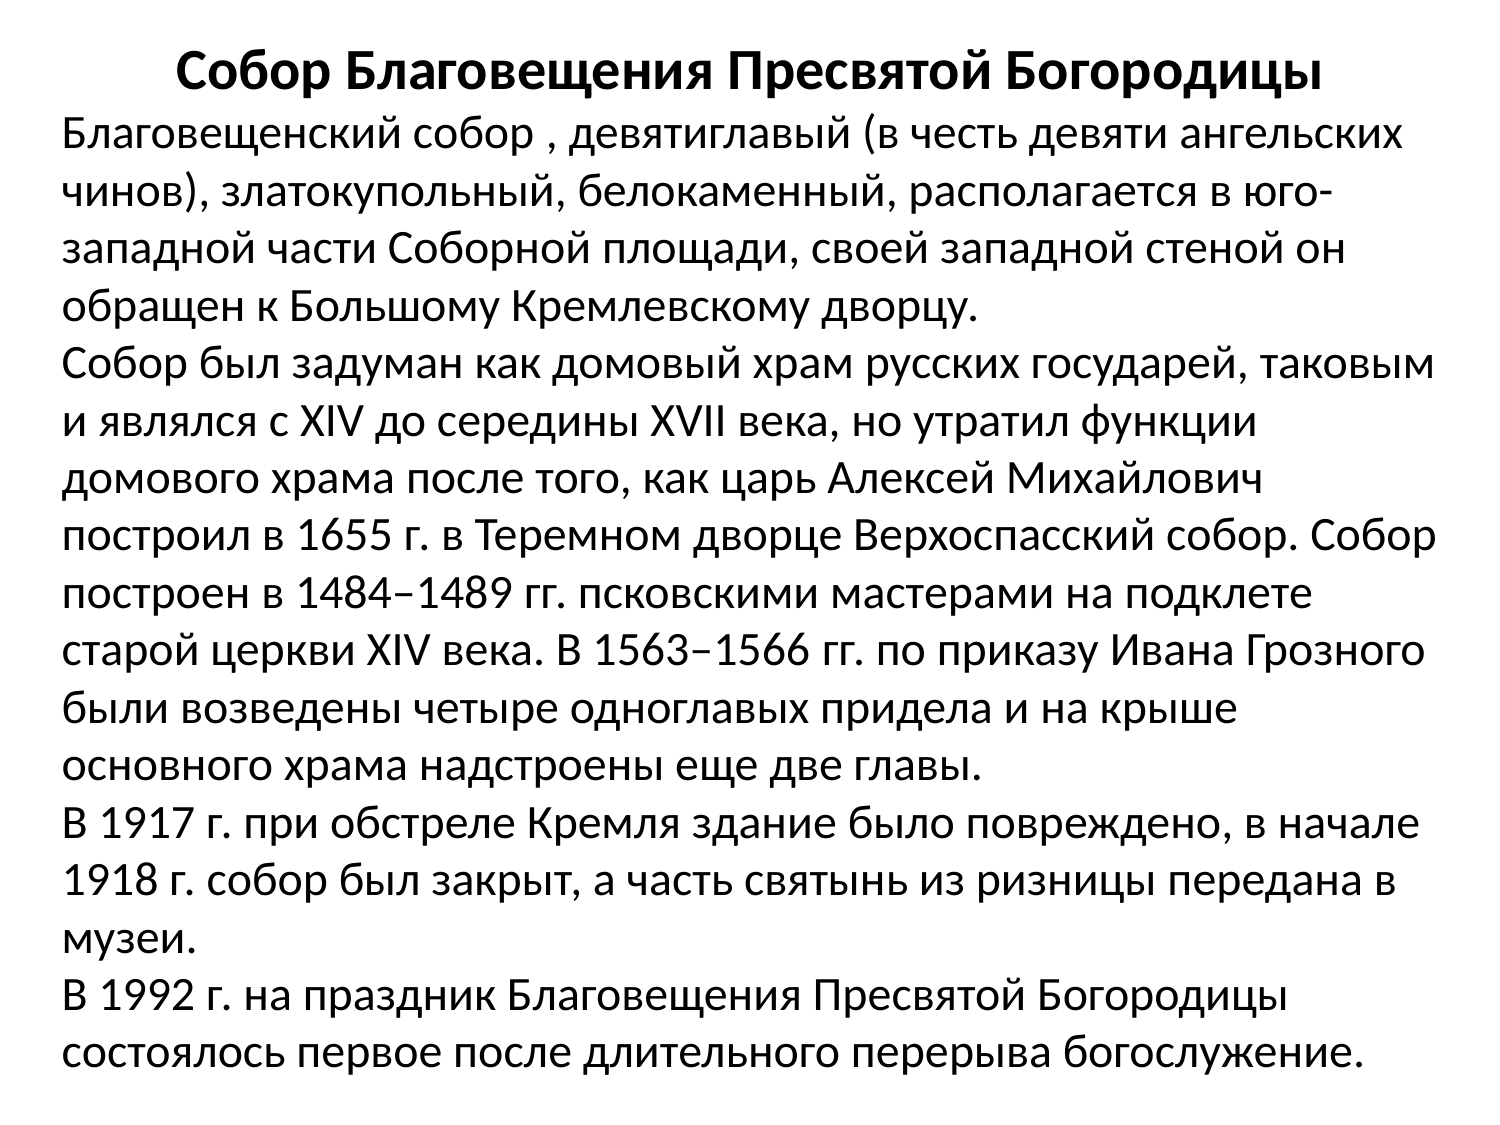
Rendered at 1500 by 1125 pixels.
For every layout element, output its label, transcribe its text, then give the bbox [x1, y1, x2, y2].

text_box Собор Благовещения Пресвятой Богородицы Благовещенский собор , девятиглавый (в честь девяти ангельских чинов), златокупольный, белокаменный, располагается в юго-западной части Соборной площади, своей западной стеной он обращен к Большому Кремлевскому дворцу. Собор был задуман как домовый храм русских государей, таковым и являлся с XIV до середины XVII века, но утратил функции домового храма после того, как царь Алексей Михайлович построил в 1655 г. в Теремном дворце Верхоспасский собор. Собор построен в 1484–1489 гг. псковскими мастерами на подклете старой церкви XIV века. В 1563–1566 гг. по приказу Ивана Грозного были возведены четыре одноглавых придела и на крыше основного храма надстроены еще две главы. В 1917 г. при обстреле Кремля здание было повреждено, в начале 1918 г. собор был закрыт, а часть святынь из ризницы передана в музеи. В 1992 г. на праздник Благовещения Пресвятой Богородицы состоялось первое после длительного перерыва богослужение. [46, 23, 1454, 1125]
